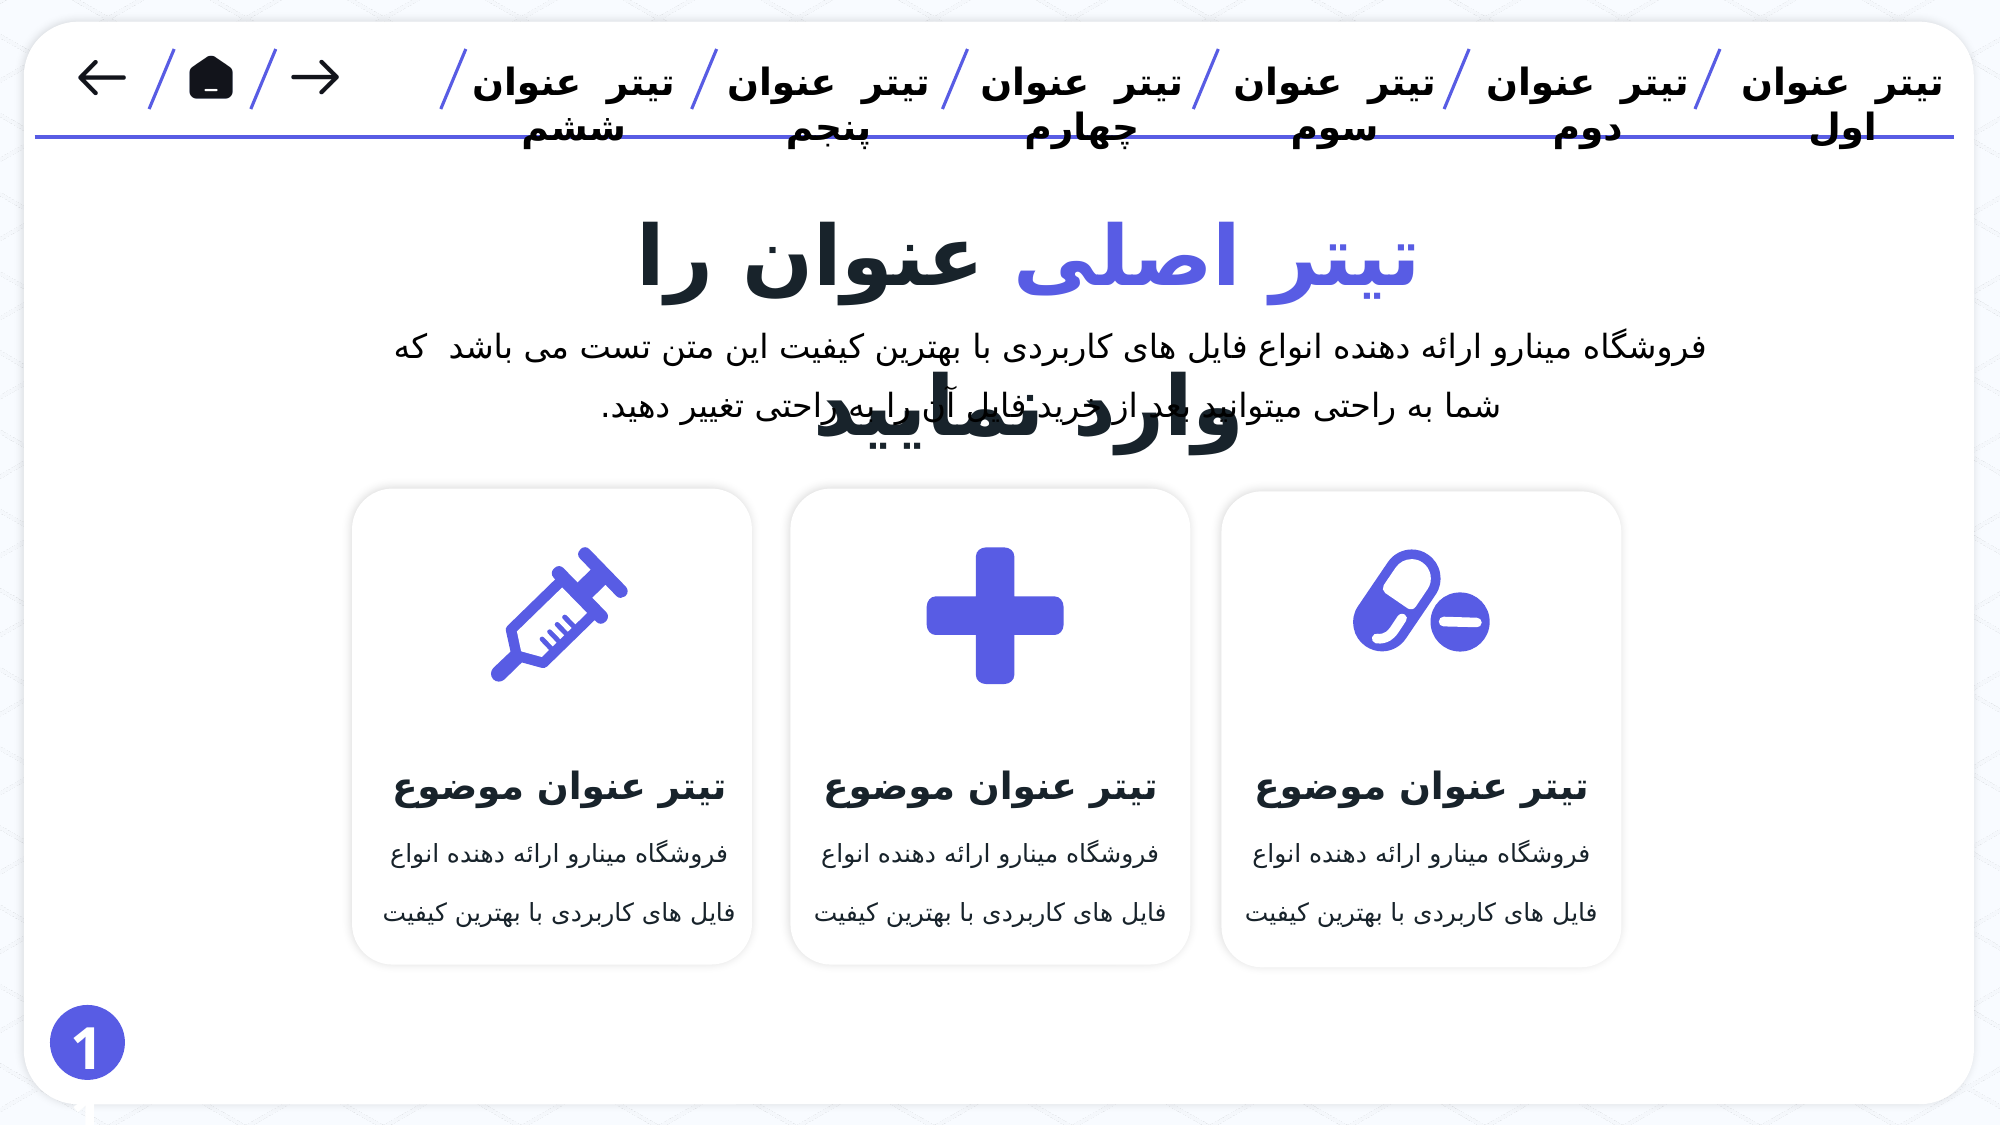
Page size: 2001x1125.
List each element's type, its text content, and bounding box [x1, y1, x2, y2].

text_box فروشگاه مینارو ارائه دهنده انواع فایل های کاربردی با بهترین کیفیت این متن تست می باشد که شما به راحتی میتوانید بعد از خرید فایل آن را به راحتی تغییر دهید. [367, 297, 1736, 432]
text_box تیتر عنوان سوم [1210, 50, 1463, 144]
text_box [789, 487, 1192, 966]
text_box [350, 487, 754, 966]
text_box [76, 51, 341, 104]
text_box تیتر اصلی عنوان را وارد نمایید [557, 144, 1502, 297]
text_box تیتر عنوان دوم [1463, 50, 1716, 156]
text_box تیتر عنوان موضوع فروشگاه مینارو ارائه دهنده انواع فایل های کاربردی با بهترین کیفیت [1224, 709, 1619, 935]
text_box تیتر عنوان ششم [446, 50, 702, 156]
text_box 11 [39, 1003, 134, 1125]
text_box [926, 547, 1064, 685]
text_box [1220, 490, 1623, 969]
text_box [490, 547, 628, 682]
text_box تیتر عنوان موضوع فروشگاه مینارو ارائه دهنده انواع فایل های کاربردی با بهترین کیفیت [793, 709, 1188, 935]
text_box تیتر اصلی عنوان را وارد نمایید [557, 432, 1502, 460]
text_box تیتر عنوان پنجم [702, 50, 957, 144]
text_box تیتر عنوان اول [1716, 50, 1971, 156]
text_box تیتر عنوان چهارم [957, 50, 1210, 144]
text_box تیتر عنوان موضوع فروشگاه مینارو ارائه دهنده انواع فایل های کاربردی با بهترین کیفیت [362, 709, 757, 935]
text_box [1353, 549, 1490, 652]
